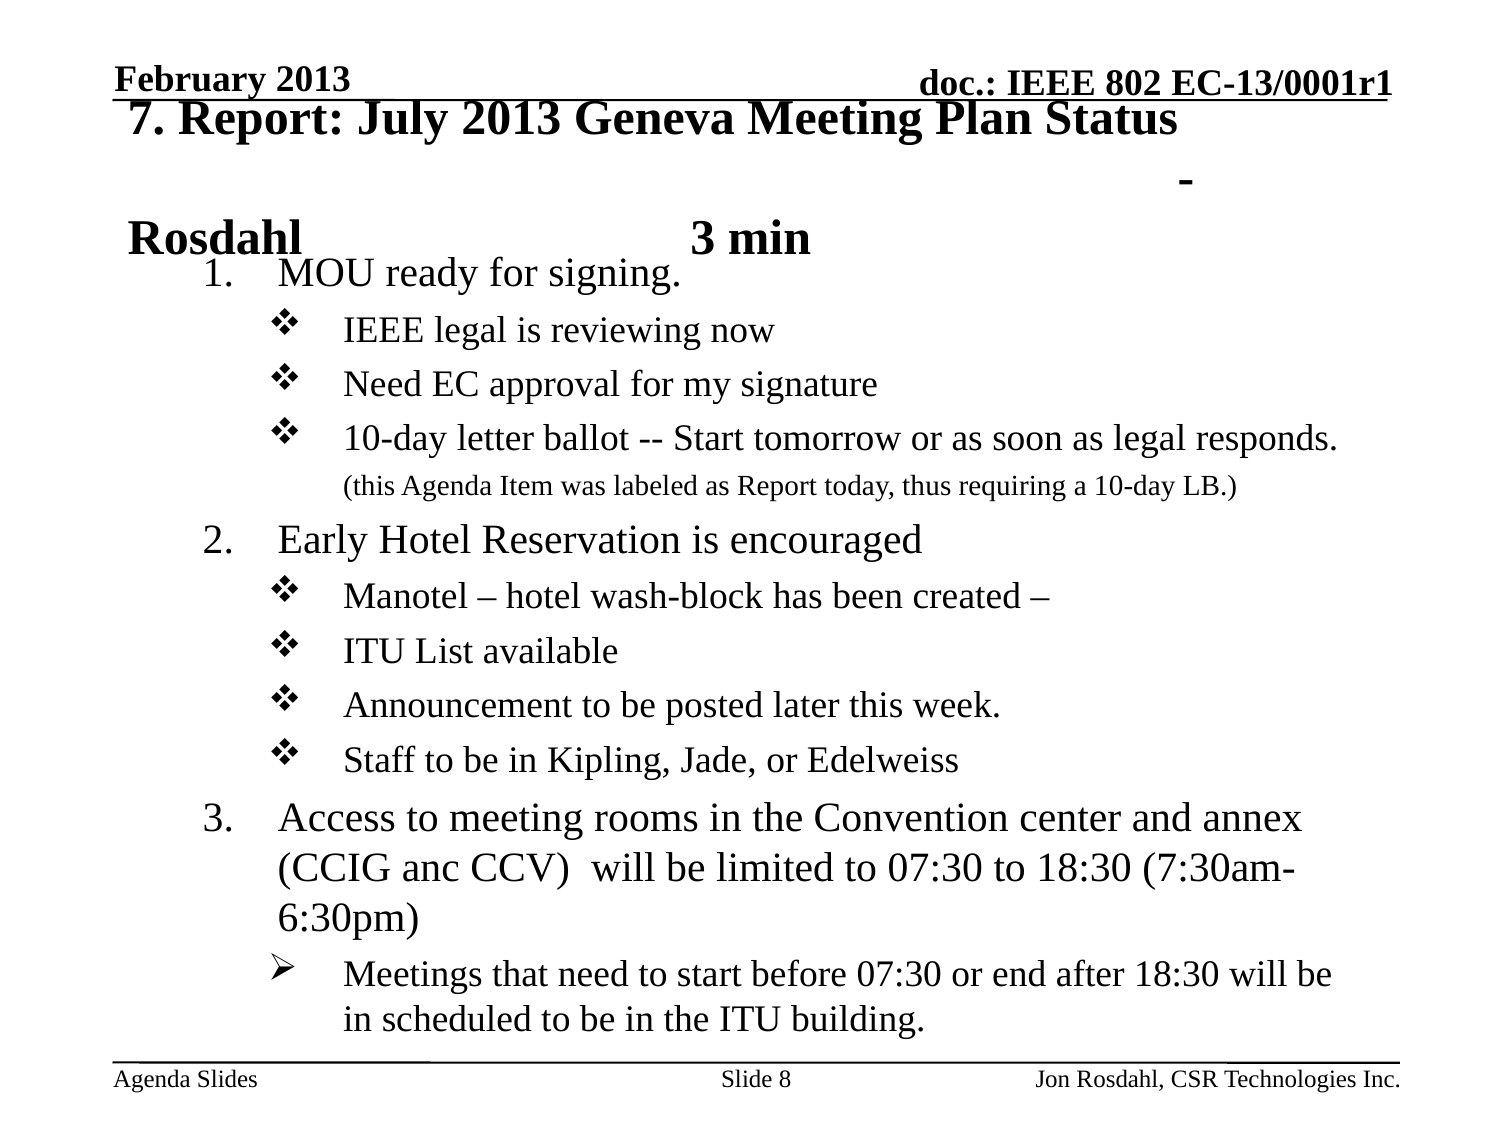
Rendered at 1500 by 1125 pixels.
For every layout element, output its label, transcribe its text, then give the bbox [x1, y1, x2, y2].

footer Jon Rosdahl, CSR Technologies Inc. [878, 1061, 1402, 1093]
title 7. Report: July 2013 Geneva Meeting Plan Status - Rosdahl 3 min [112, 87, 1388, 237]
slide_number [114, 54, 423, 100]
slide_number Slide 8 [712, 1061, 800, 1123]
list MOU ready for signing. IEEE legal is reviewing now Need EC approval for my signature 10-day letter ballot -- Start tomorrow or as soon as legal responds. (this Agenda Item was labeled as Report today, thus requiring a 10-day LB.) Early Hotel Reservation is encouraged Manotel – hotel wash-block has been created – ITU List available Announcement to be posted later this week. Staff to be in Kipling, Jade, or Edelweiss Access to meeting rooms in the Convention center and annex (CCIG anc CCV) will be limited to 07:30 to 18:30 (7:30am-6:30pm) Meetings that need to start before 07:30 or end after 18:30 will be in scheduled to be in the ITU building. [112, 237, 1388, 1051]
